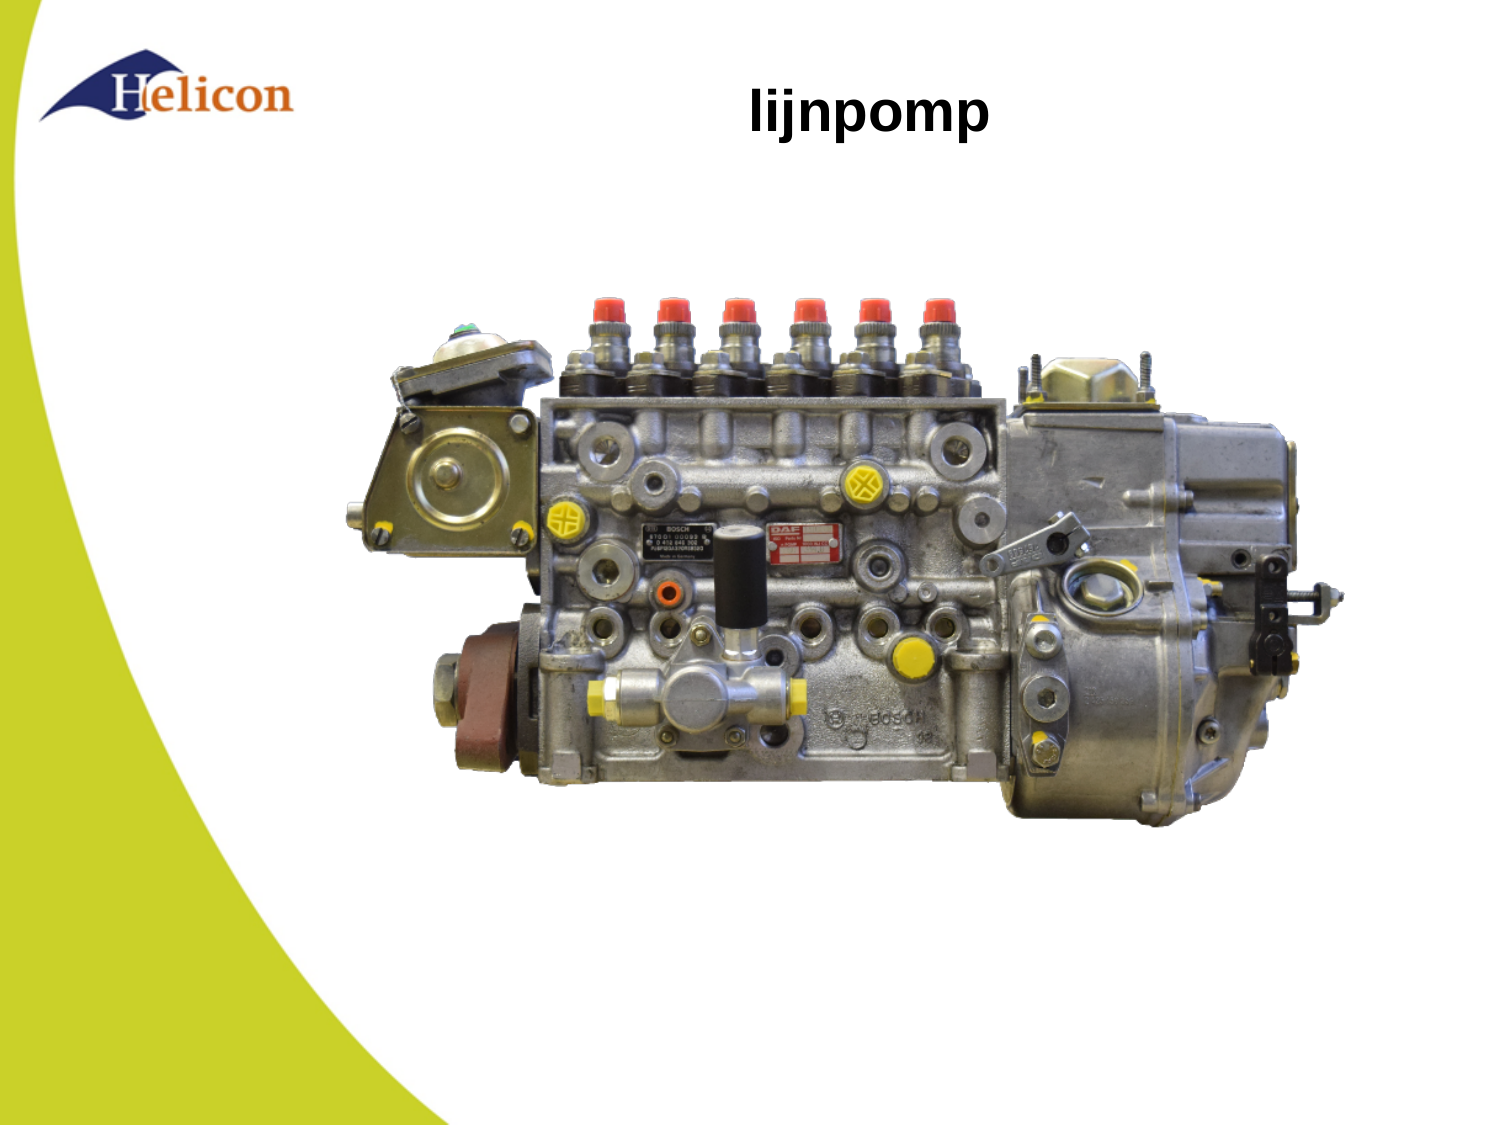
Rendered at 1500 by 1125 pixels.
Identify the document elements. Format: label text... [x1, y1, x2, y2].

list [318, 272, 1373, 853]
picture [0, 0, 1500, 1125]
title lijnpomp [324, 54, 1415, 161]
